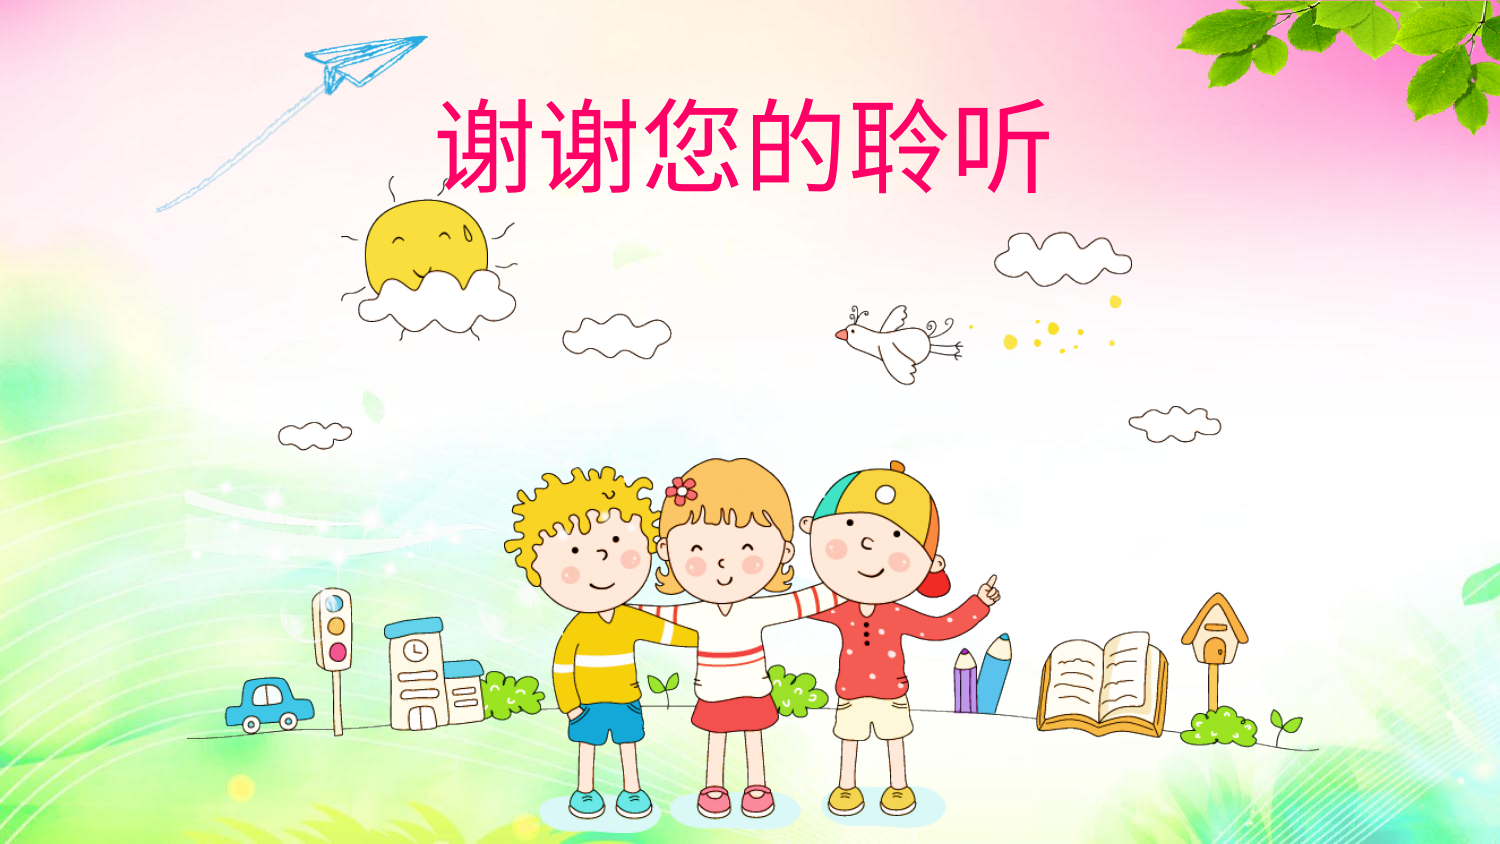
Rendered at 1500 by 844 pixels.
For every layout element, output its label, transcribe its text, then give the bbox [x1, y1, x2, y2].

picture [0, 0, 1500, 844]
text_box 谢谢您的聆听 [428, 74, 1176, 176]
